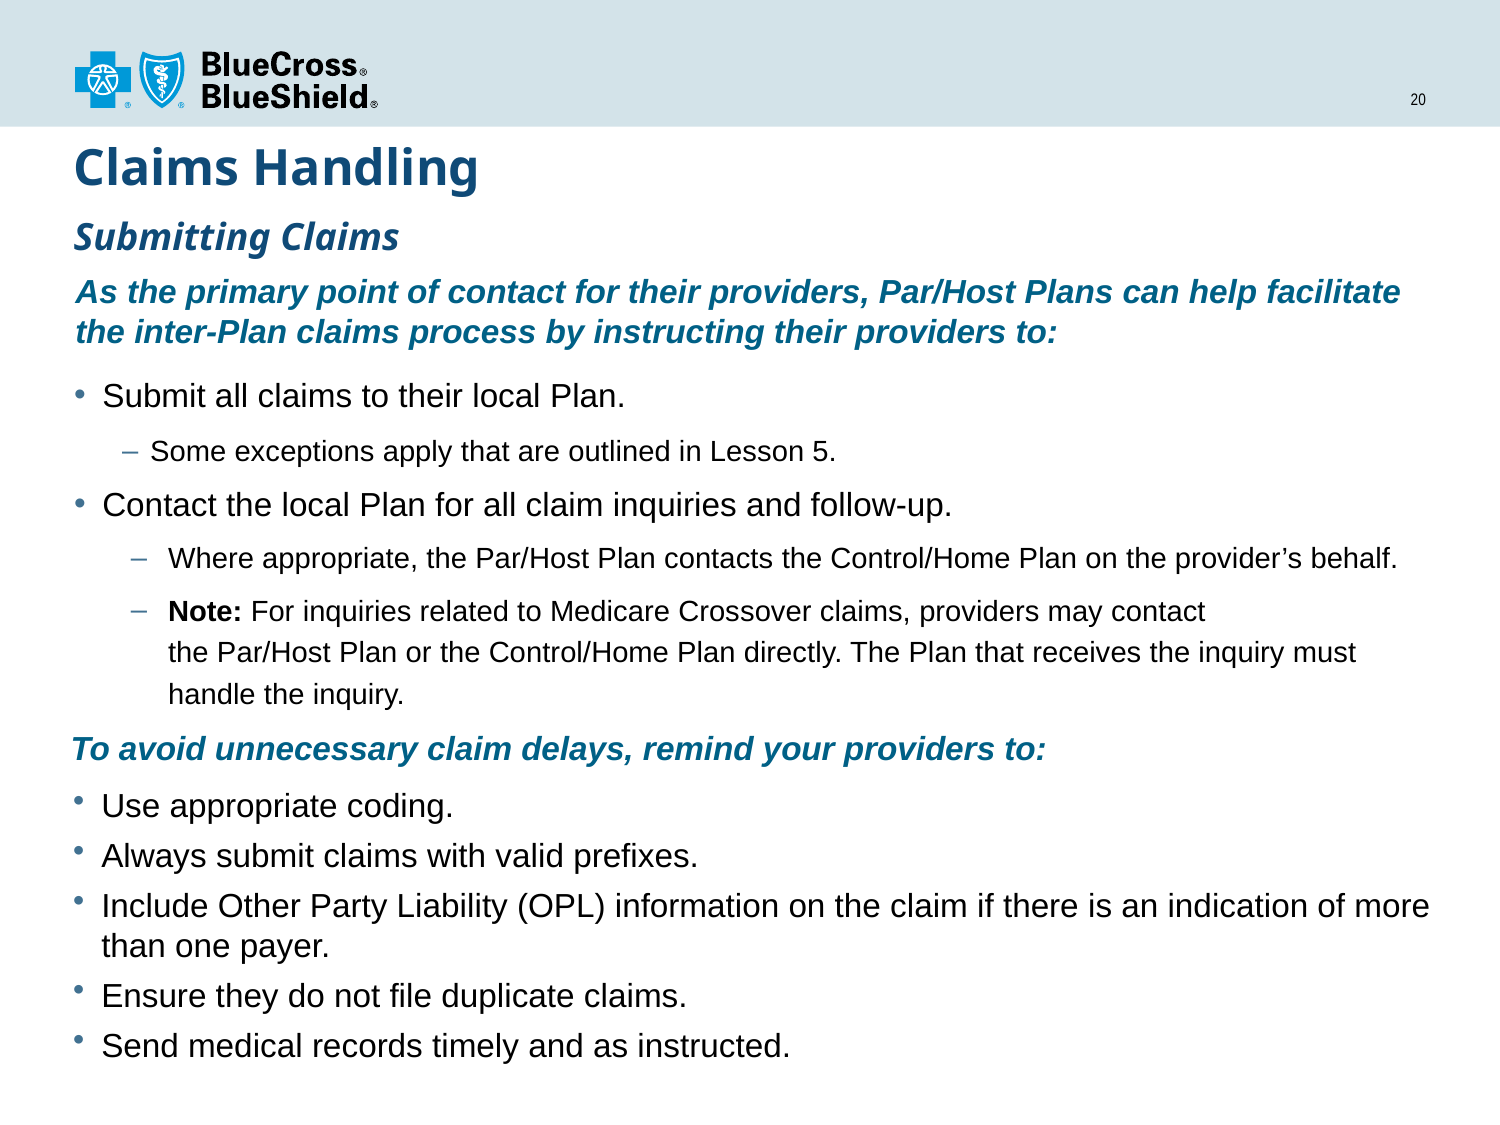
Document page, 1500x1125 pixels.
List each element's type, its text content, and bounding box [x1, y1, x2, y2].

text_box Use appropriate coding. Always submit claims with valid prefixes. Include Other Party Liability (OPL) information on the claim if there is an indication of more than one payer. Ensure they do not file duplicate claims. Send medical records timely and as instructed. [73, 776, 1451, 1077]
title Claims Handling Submitting Claims [73, 132, 1424, 245]
list Submit all claims to their local Plan. Some exceptions apply that are outlined in Lesson 5. Contact the local Plan for all claim inquiries and follow-up. Where appropriate, the Par/Host Plan contacts the Control/Home Plan on the provider’s behalf. Note: For inquiries related to Medicare Crossover claims, providers may contact the Par/Host Plan or the Control/Home Plan directly. The Plan that receives the inquiry must handle the inquiry. [74, 365, 1425, 700]
picture [178, 101, 185, 109]
text_box As the primary point of contact for their providers, Par/Host Plans can help facilitate the inter-Plan claims process by instructing their providers to: [60, 262, 1447, 358]
picture [124, 101, 131, 109]
text_box To avoid unnecessary claim delays, remind your providers to: [55, 719, 1373, 775]
